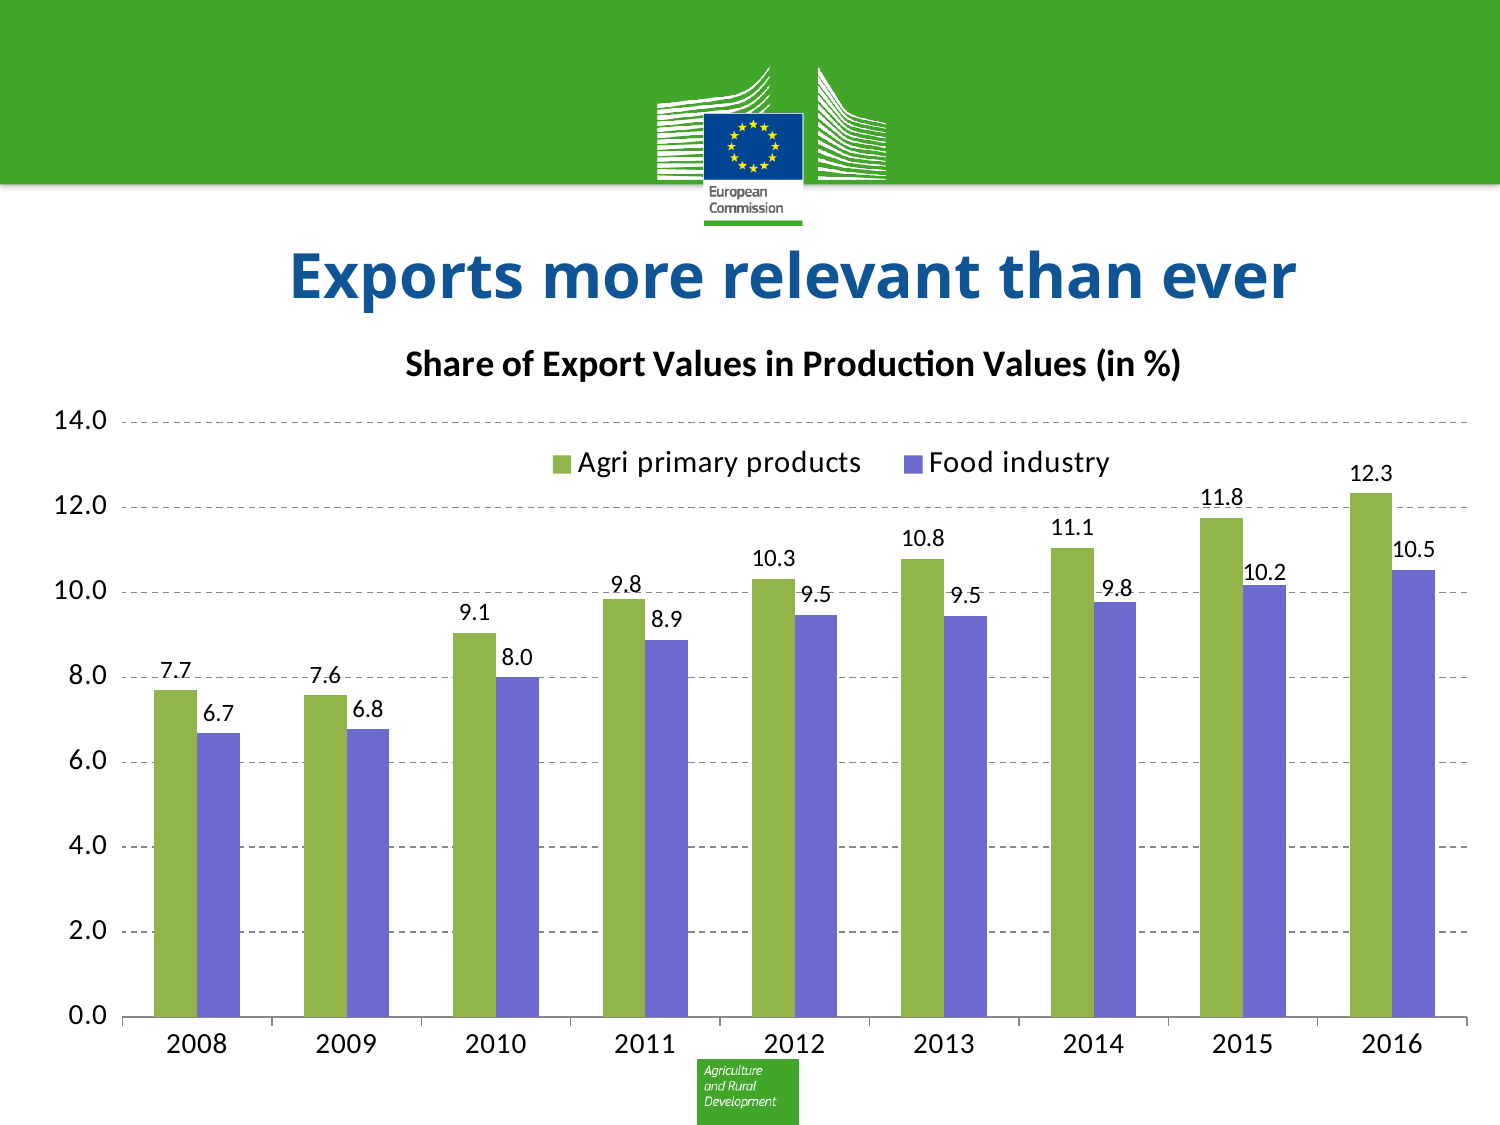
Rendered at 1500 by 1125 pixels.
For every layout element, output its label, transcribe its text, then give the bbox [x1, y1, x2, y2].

title Exports more relevant than ever [64, 208, 1427, 312]
chart [52, 314, 1500, 1062]
picture [697, 1062, 799, 1125]
picture [620, 66, 886, 208]
